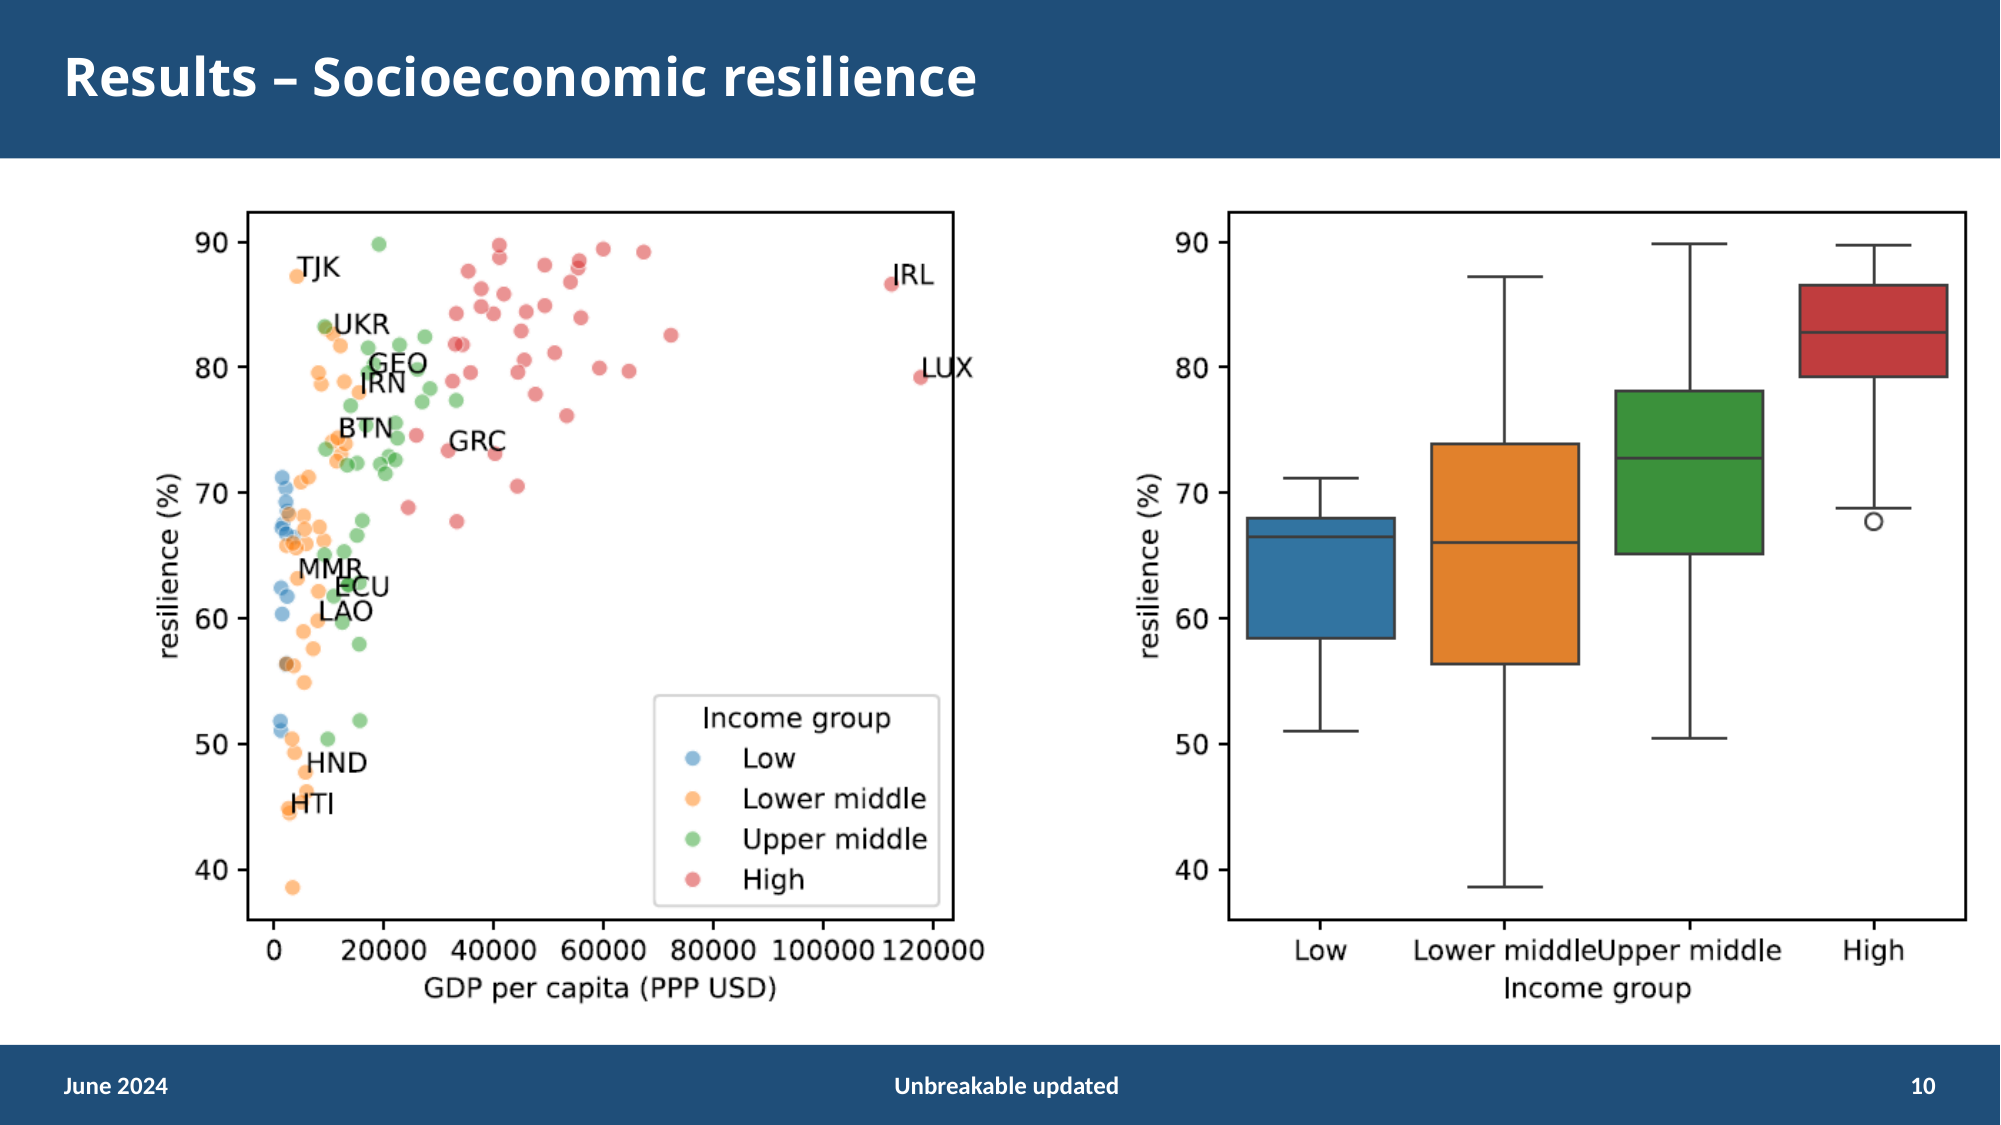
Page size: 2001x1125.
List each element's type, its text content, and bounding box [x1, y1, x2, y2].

slide_number 10 [1501, 1054, 1951, 1115]
title Results – Socioeconomic resilience [49, 42, 1962, 116]
footer Unbreakable updated [543, 1054, 1471, 1115]
picture [151, 204, 1974, 1013]
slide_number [49, 1054, 499, 1115]
